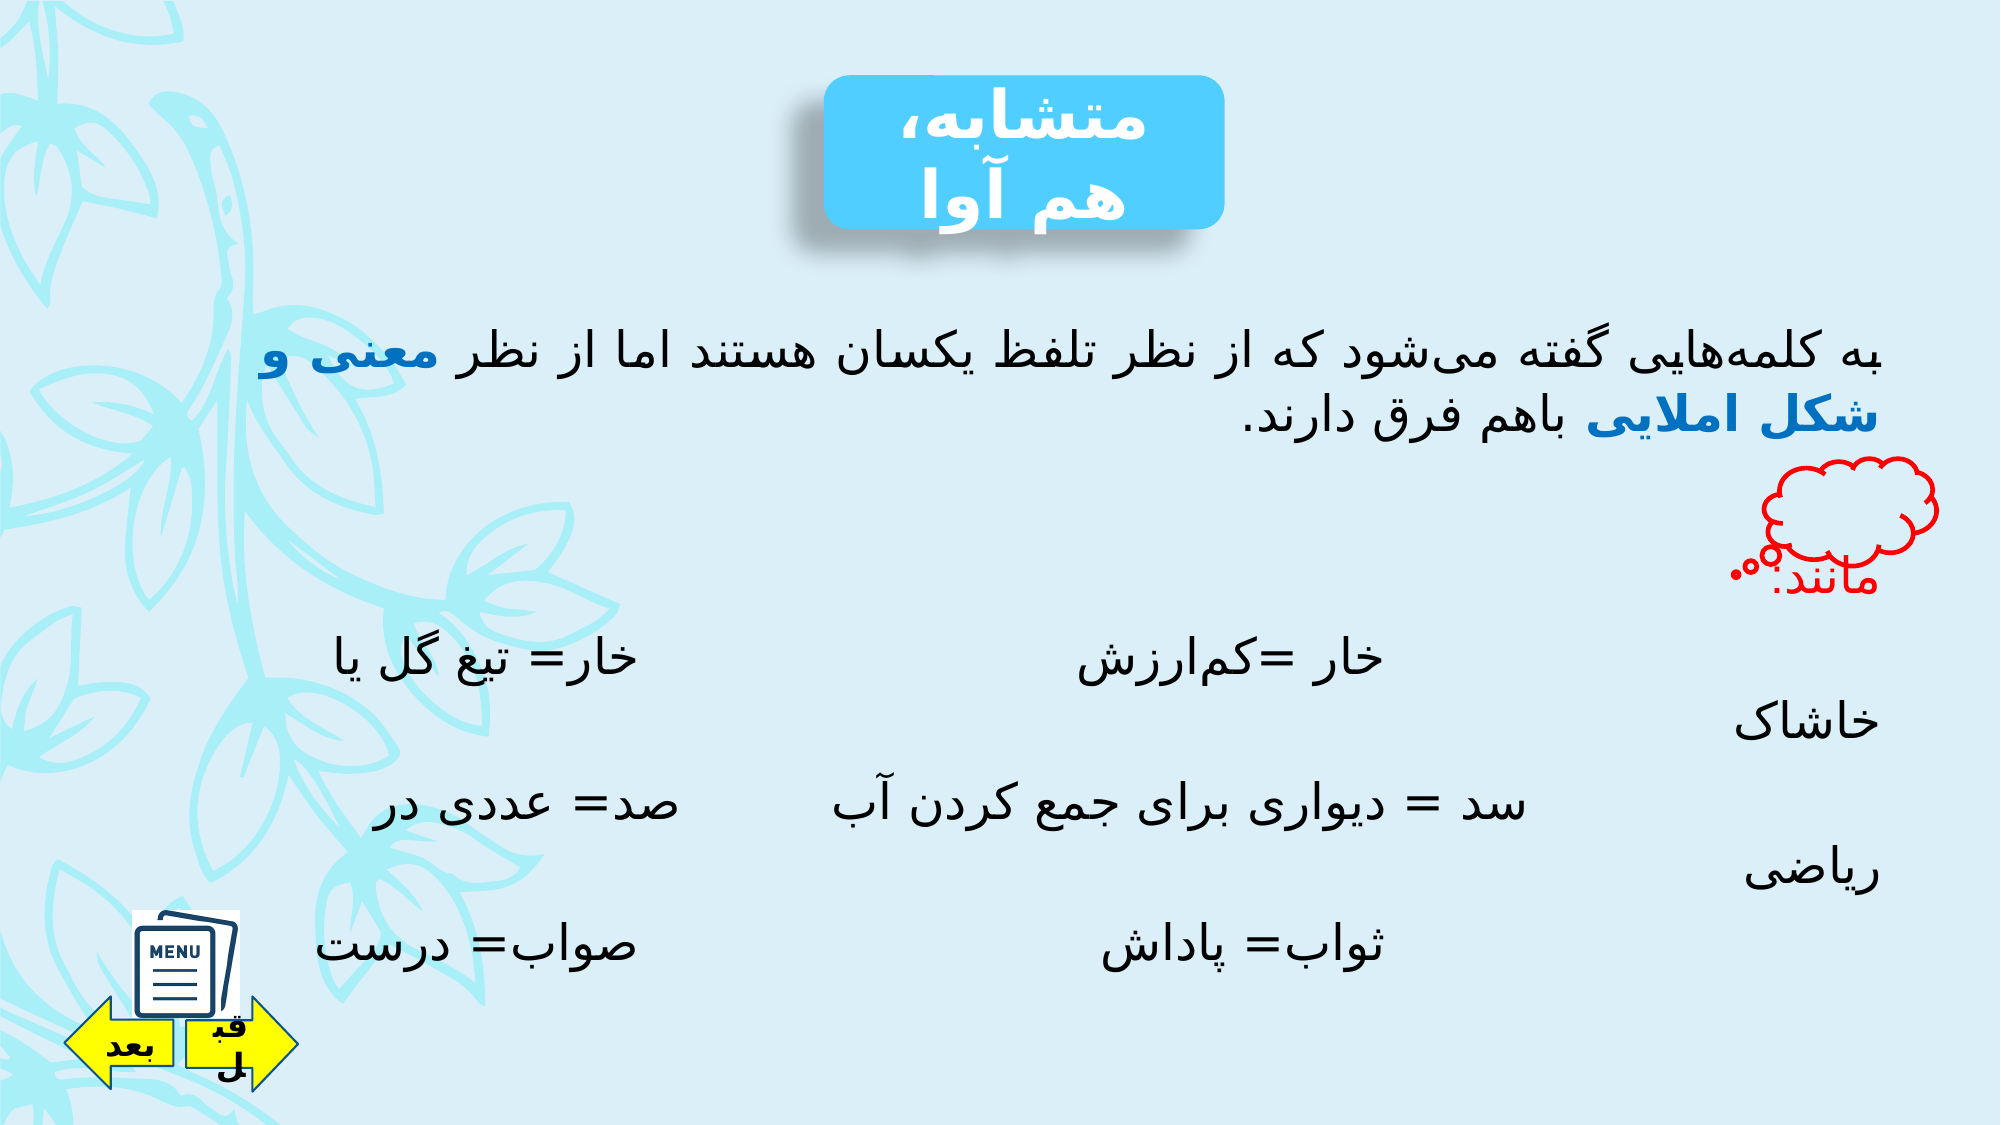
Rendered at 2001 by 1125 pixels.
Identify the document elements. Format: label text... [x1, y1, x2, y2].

text_box متشابه، هم آوا [822, 74, 1226, 231]
text_box قبل [185, 995, 299, 1093]
text_box [1743, 559, 1758, 574]
text_box [1760, 457, 1938, 568]
text_box به کلمه‌هایی گفته می‌شود که از نظر تلفظ یکسان هستند اما از نظر معنی و شکل املایی باهم فرق دارند. مانند: خار =کم‌ارزش خار= تیغ گل یا خاشاک سد = دیواری برای جمع کردن آب صد= عددی در ریاضی ثواب= پاداش صواب= درست [243, 229, 1897, 978]
text_box [1732, 570, 1741, 579]
text_box بعد [63, 995, 175, 1091]
picture [132, 910, 240, 1018]
